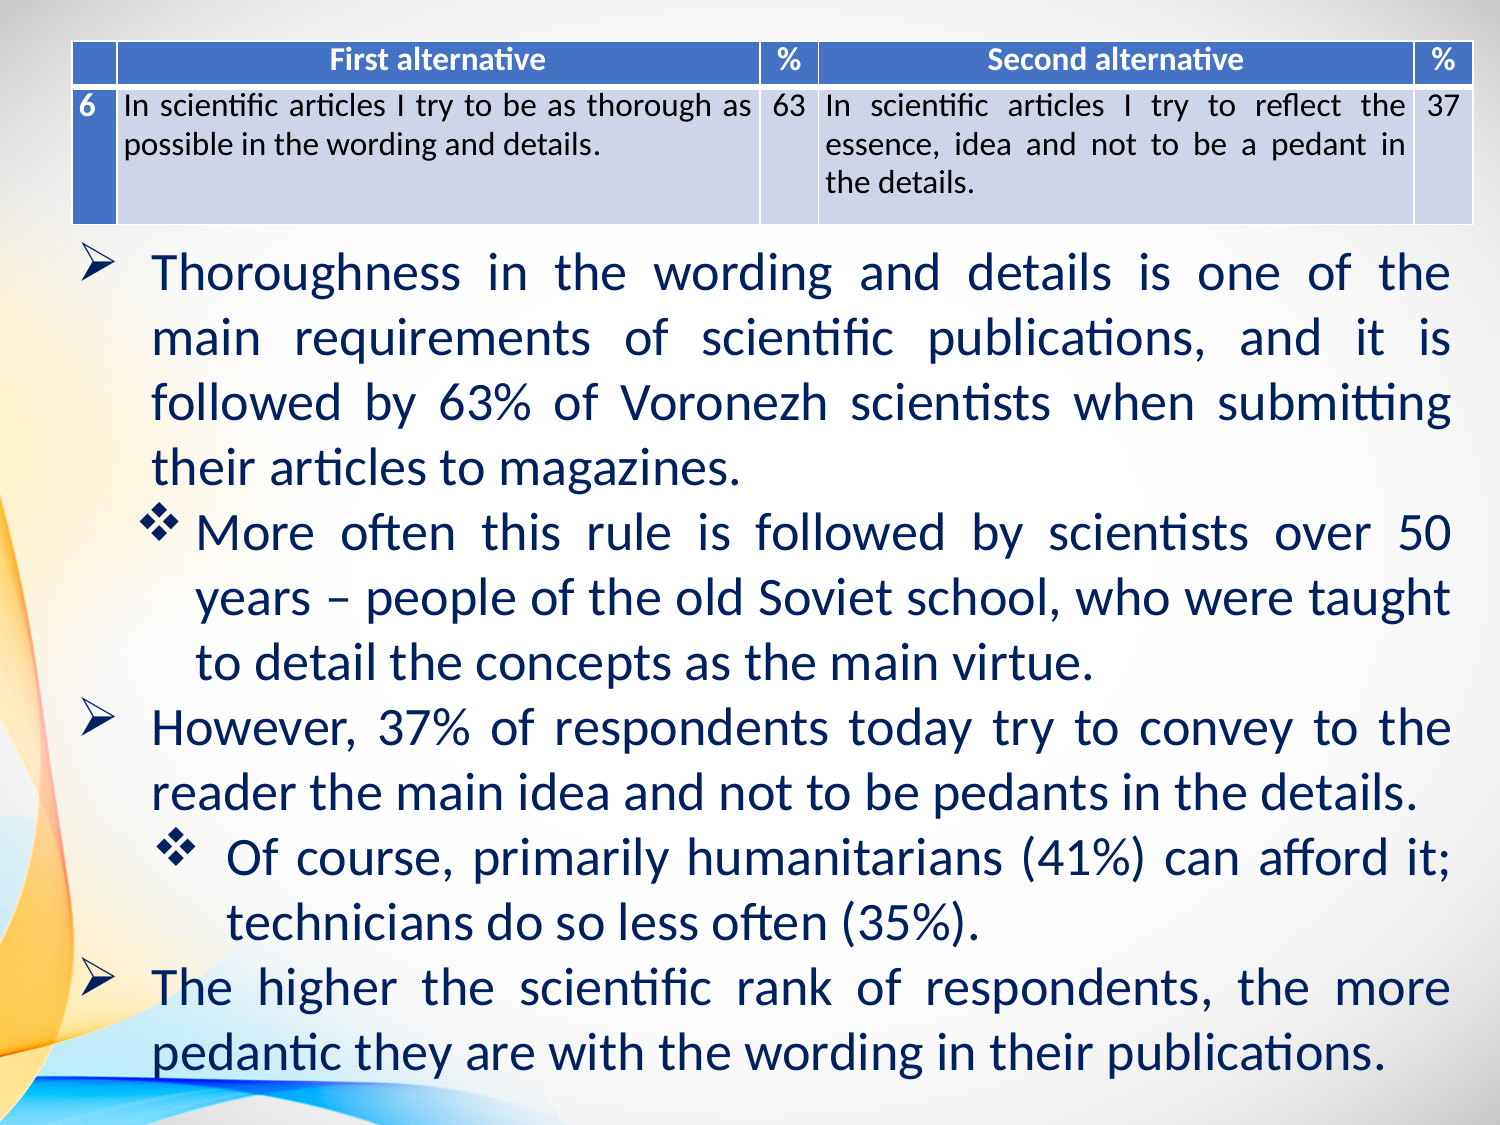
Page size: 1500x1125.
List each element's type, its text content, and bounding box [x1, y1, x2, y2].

table_cell 37 [1415, 90, 1472, 224]
table_header First alternative [118, 42, 759, 84]
table_cell In scientific articles I try to be as thorough as possible in the wording and details. [118, 90, 759, 224]
picture [0, 0, 1500, 1125]
table_header % [1415, 42, 1472, 84]
table_cell 6 [73, 90, 116, 224]
table_cell 63 [761, 90, 818, 224]
table_header Second alternative [819, 42, 1413, 84]
table_header % [761, 42, 818, 84]
table_cell In scientific articles I try to reflect the essence, idea and not to be a pedant in the details. [819, 90, 1413, 224]
table_header [73, 42, 116, 84]
text_box Thoroughness in the wording and details is one of the main requirements of scientific publications, and it is followed by 63% of Voronezh scientists when submitting their articles to magazines. More often this rule is followed by scientists over 50 years – people of the old Soviet school, who were taught to detail the concepts as the main virtue. However, 37% of respondents today try to convey to the reader the main idea and not to be pedants in the details. Of course, primarily humanitarians (41%) can afford it; technicians do so less often (35%). The higher the scientific rank of respondents, the more pedantic they are with the wording in their publications. [62, 229, 1469, 1089]
